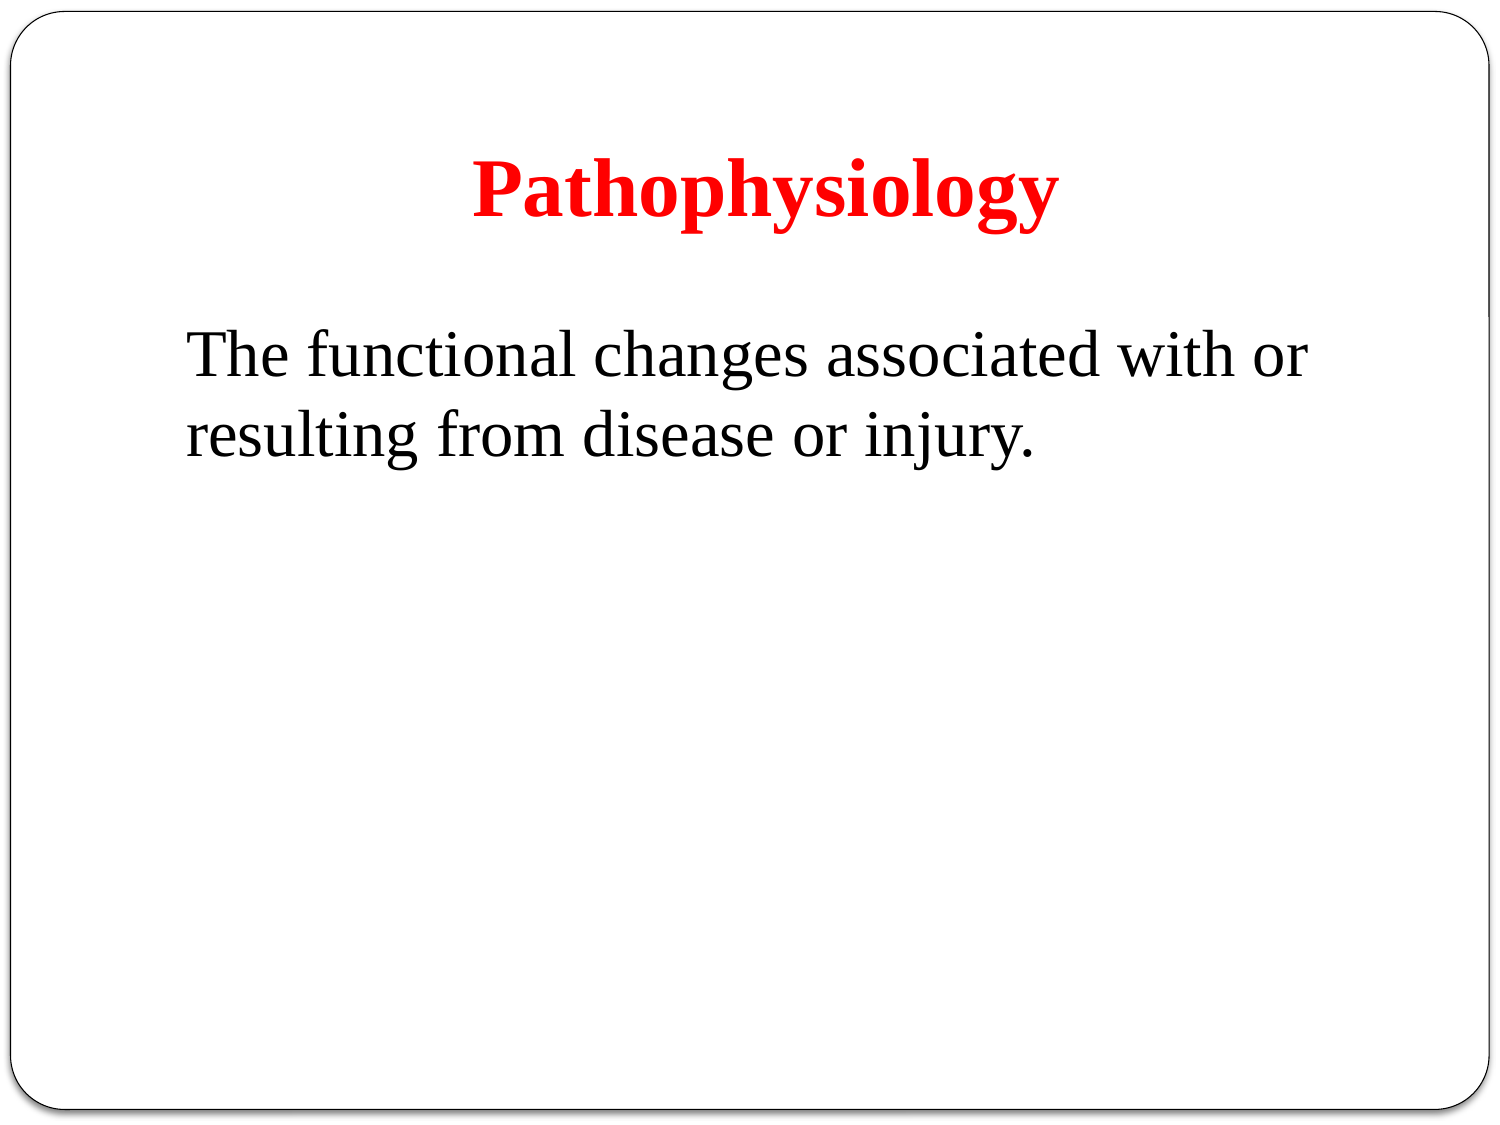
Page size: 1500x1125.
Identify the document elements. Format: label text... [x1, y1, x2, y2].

text_box Pathophysiology [457, 125, 1076, 241]
text_box The functional changes associated with or resulting from disease or injury. [171, 302, 1500, 478]
